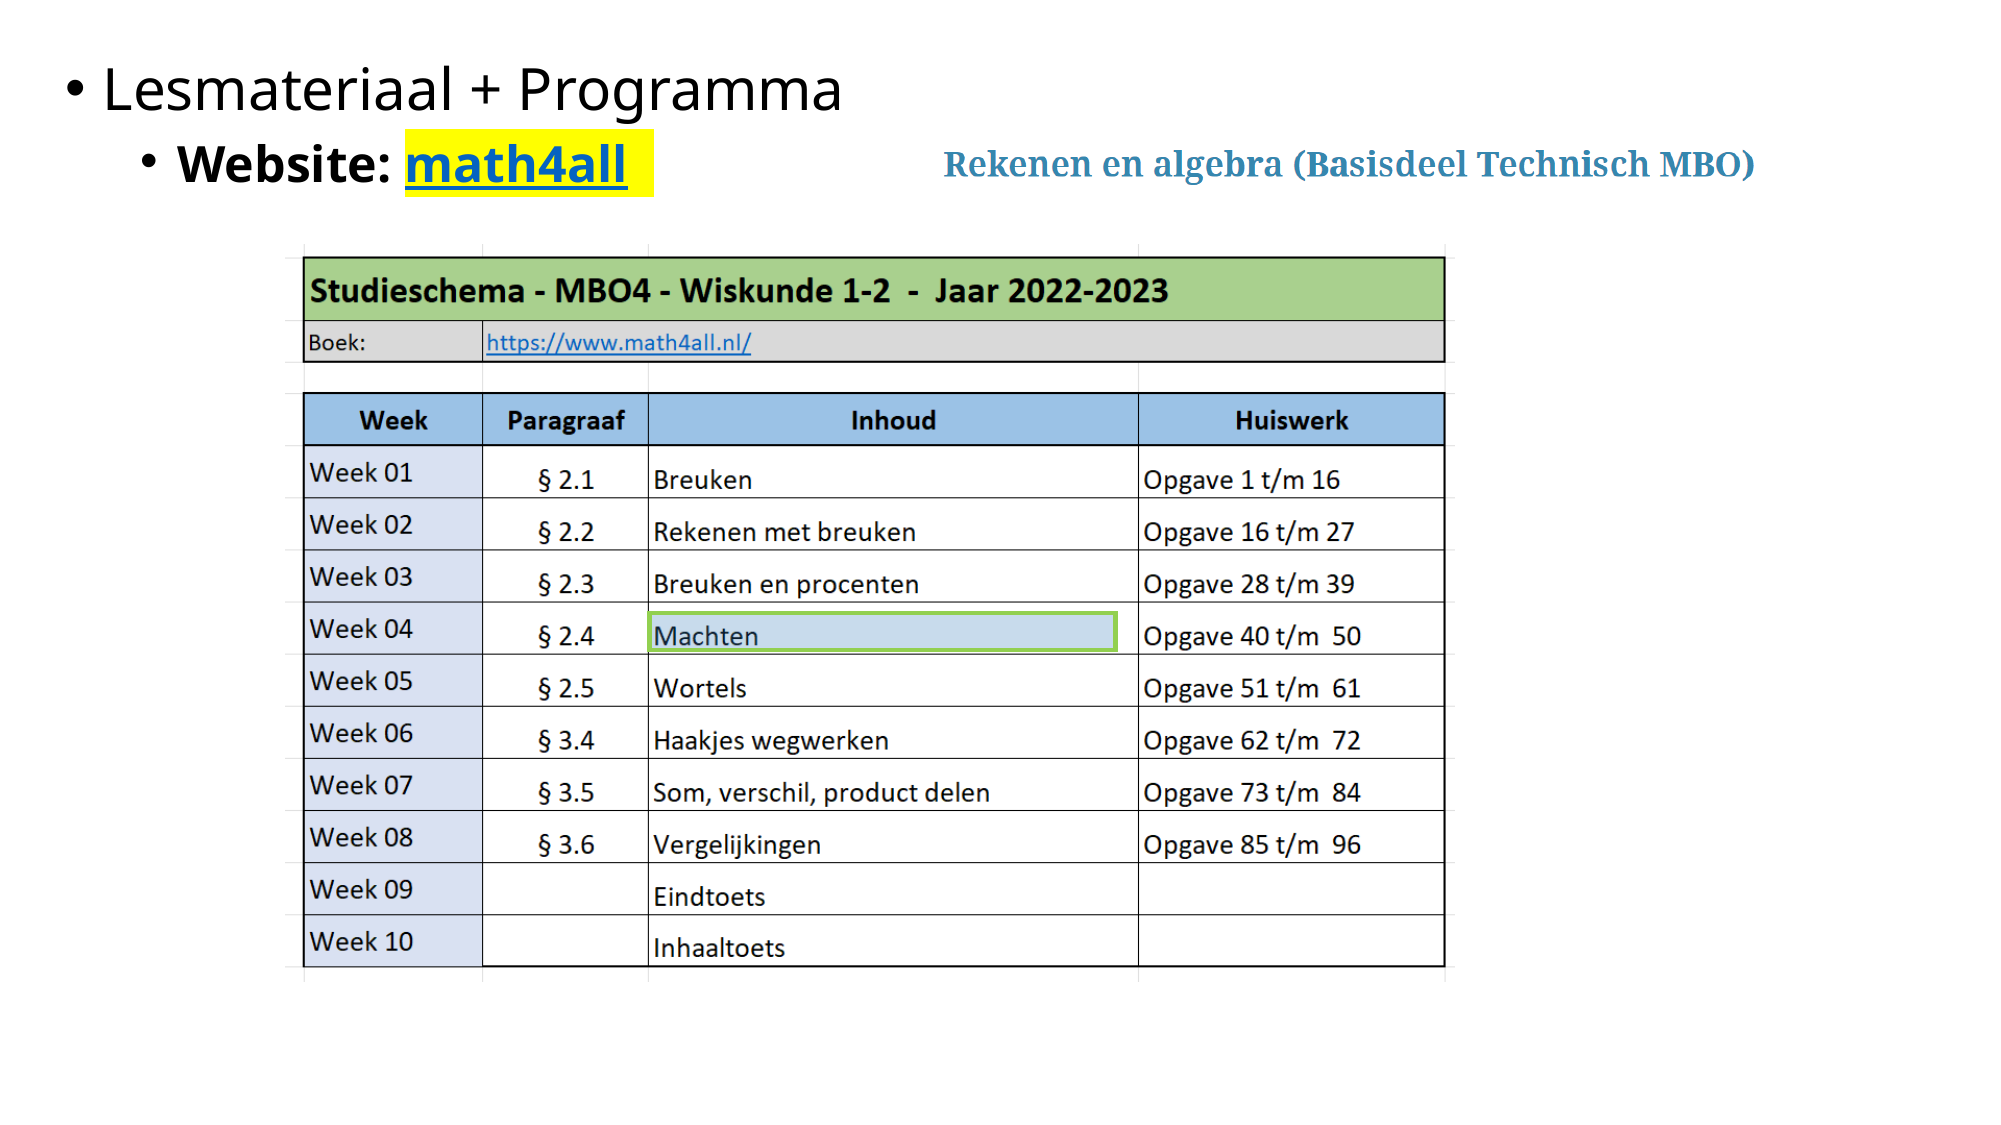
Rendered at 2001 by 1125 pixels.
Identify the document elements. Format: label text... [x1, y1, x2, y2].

picture [923, 143, 2000, 194]
picture [285, 244, 1455, 982]
list Lesmateriaal + Programma Website: math4all [50, 52, 1593, 285]
